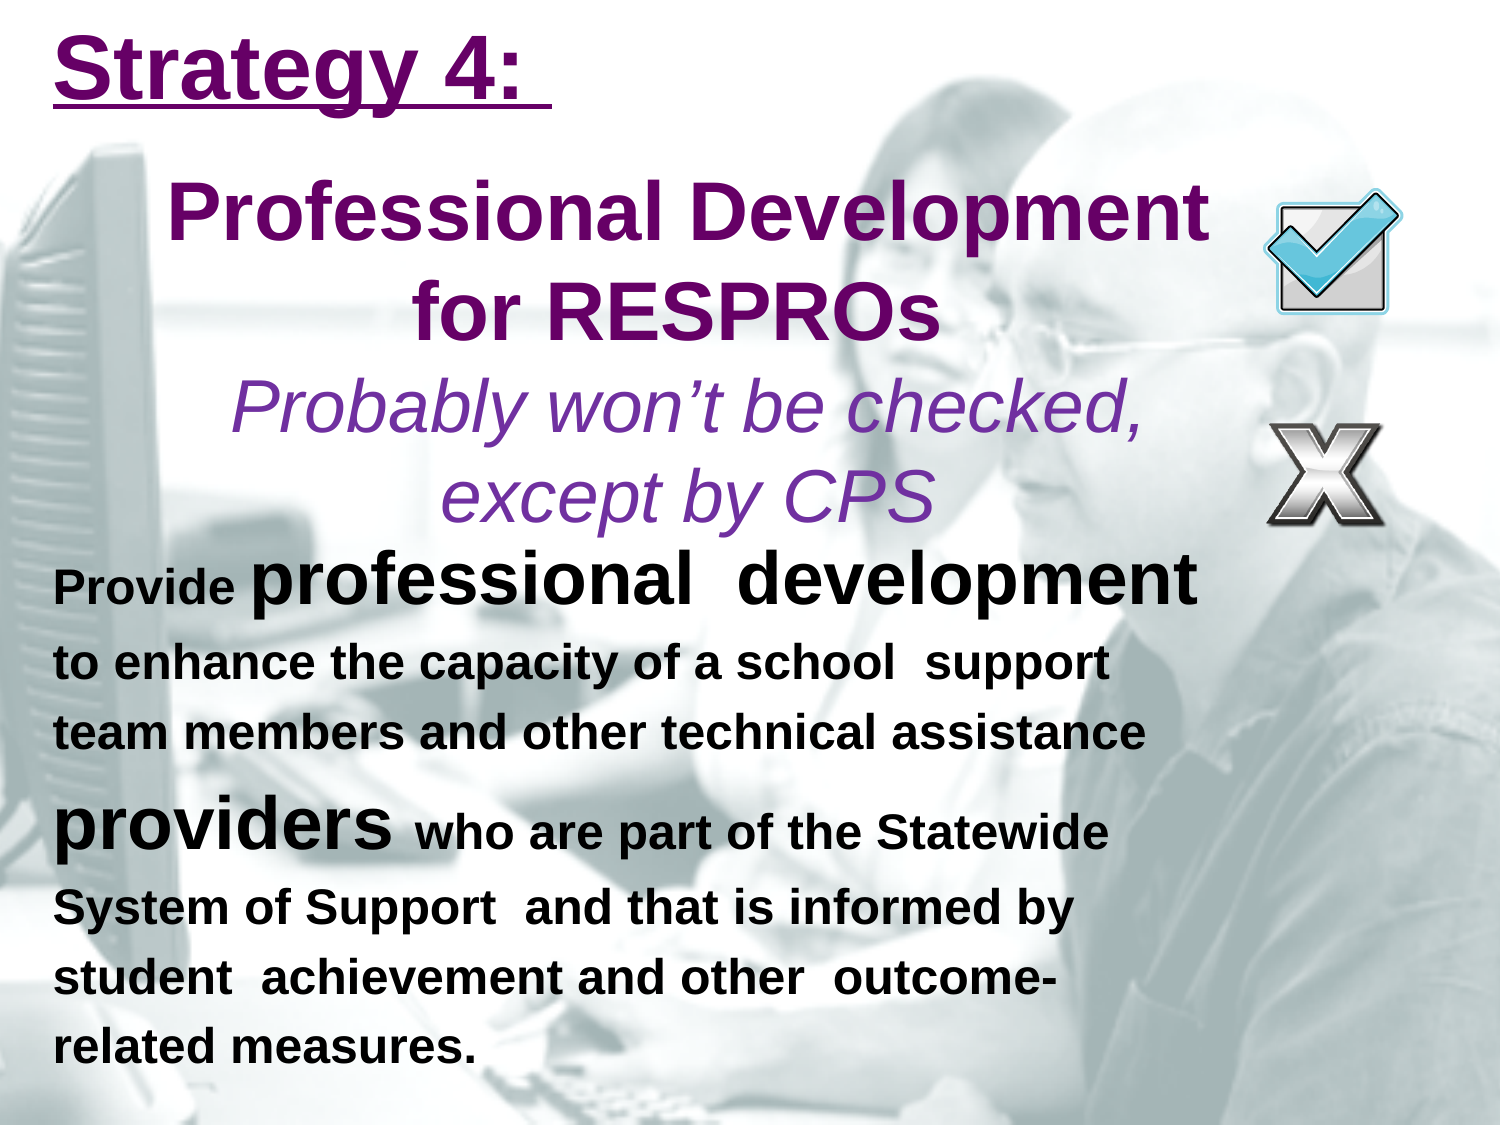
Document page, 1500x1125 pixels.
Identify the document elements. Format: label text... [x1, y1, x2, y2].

picture [0, 62, 1500, 1125]
list Strategy 4: Provide professional development to enhance the capacity of a school support team members and other technical assistance providers who are part of the Statewide System of Support and that is informed by student achievement and other outcome- related measures. [37, 0, 1451, 60]
